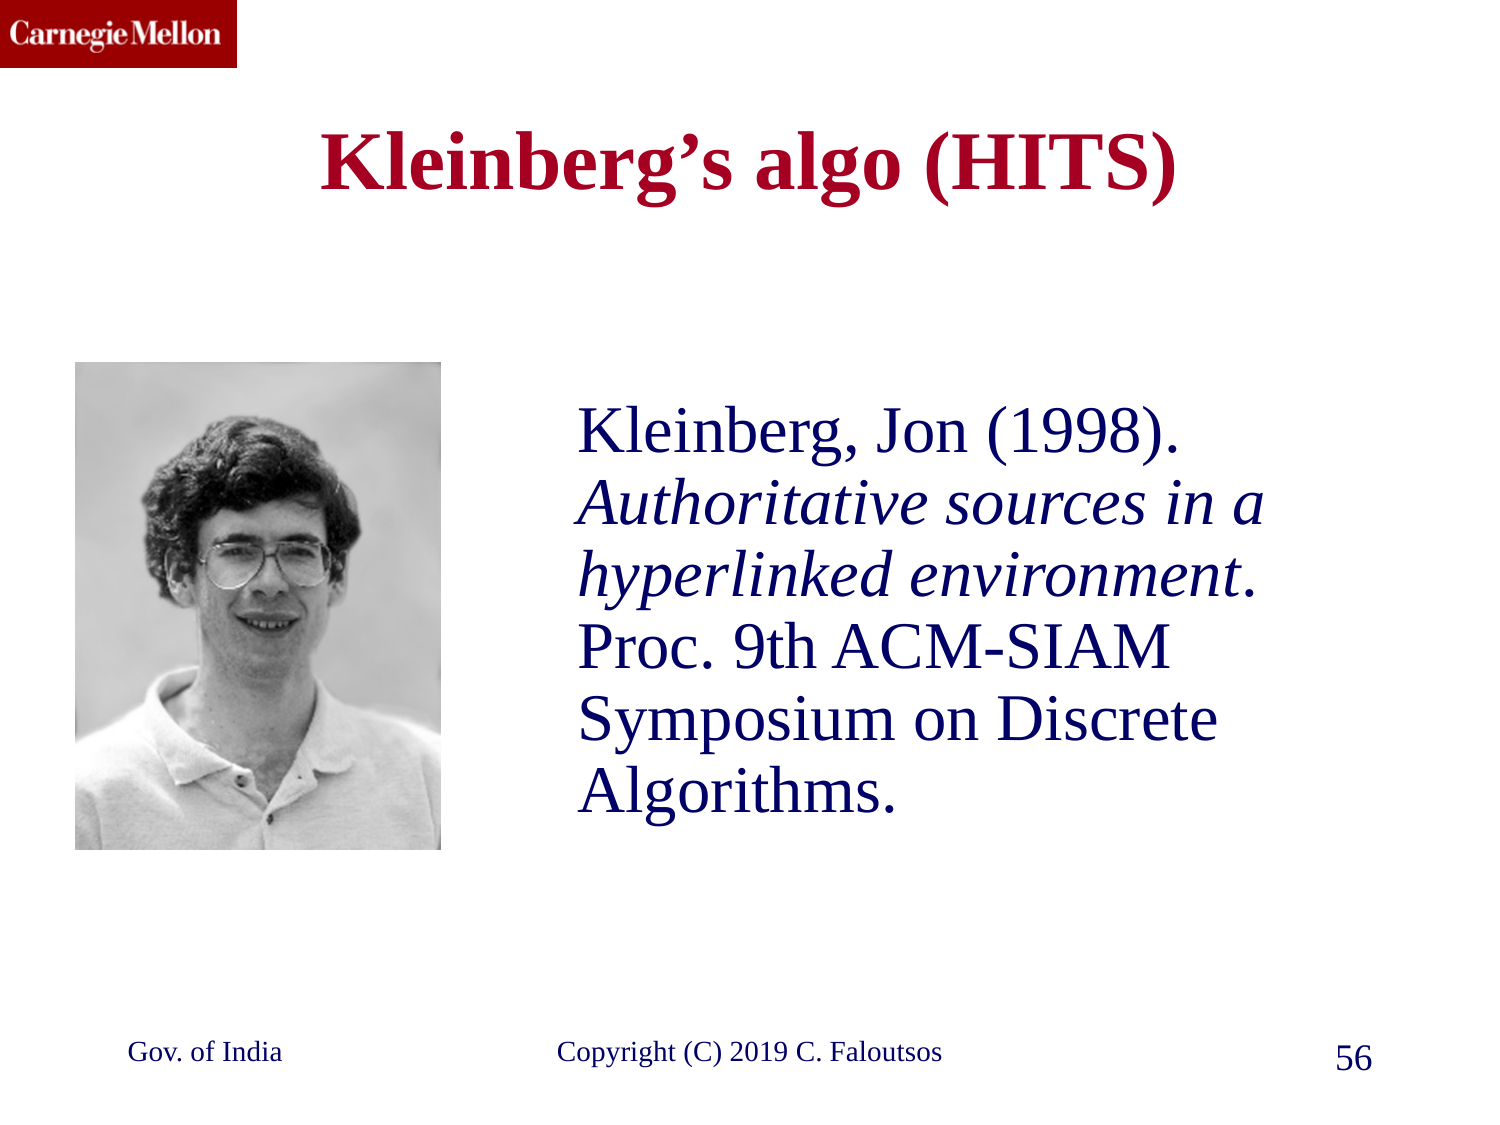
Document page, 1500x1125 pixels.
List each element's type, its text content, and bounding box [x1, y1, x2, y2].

title Kleinberg’s algo (HITS) [112, 99, 1388, 213]
picture [0, 0, 237, 68]
footer Copyright (C) 2019 C. Faloutsos [512, 1024, 988, 1101]
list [74, 362, 441, 851]
slide_number 56 [1074, 1024, 1388, 1101]
slide_number Gov. of India [112, 1024, 426, 1101]
text_box Kleinberg, Jon (1998). Authoritative sources in a hyperlinked environment. Proc. 9th ACM-SIAM Symposium on Discrete Algorithms. [562, 387, 1375, 914]
